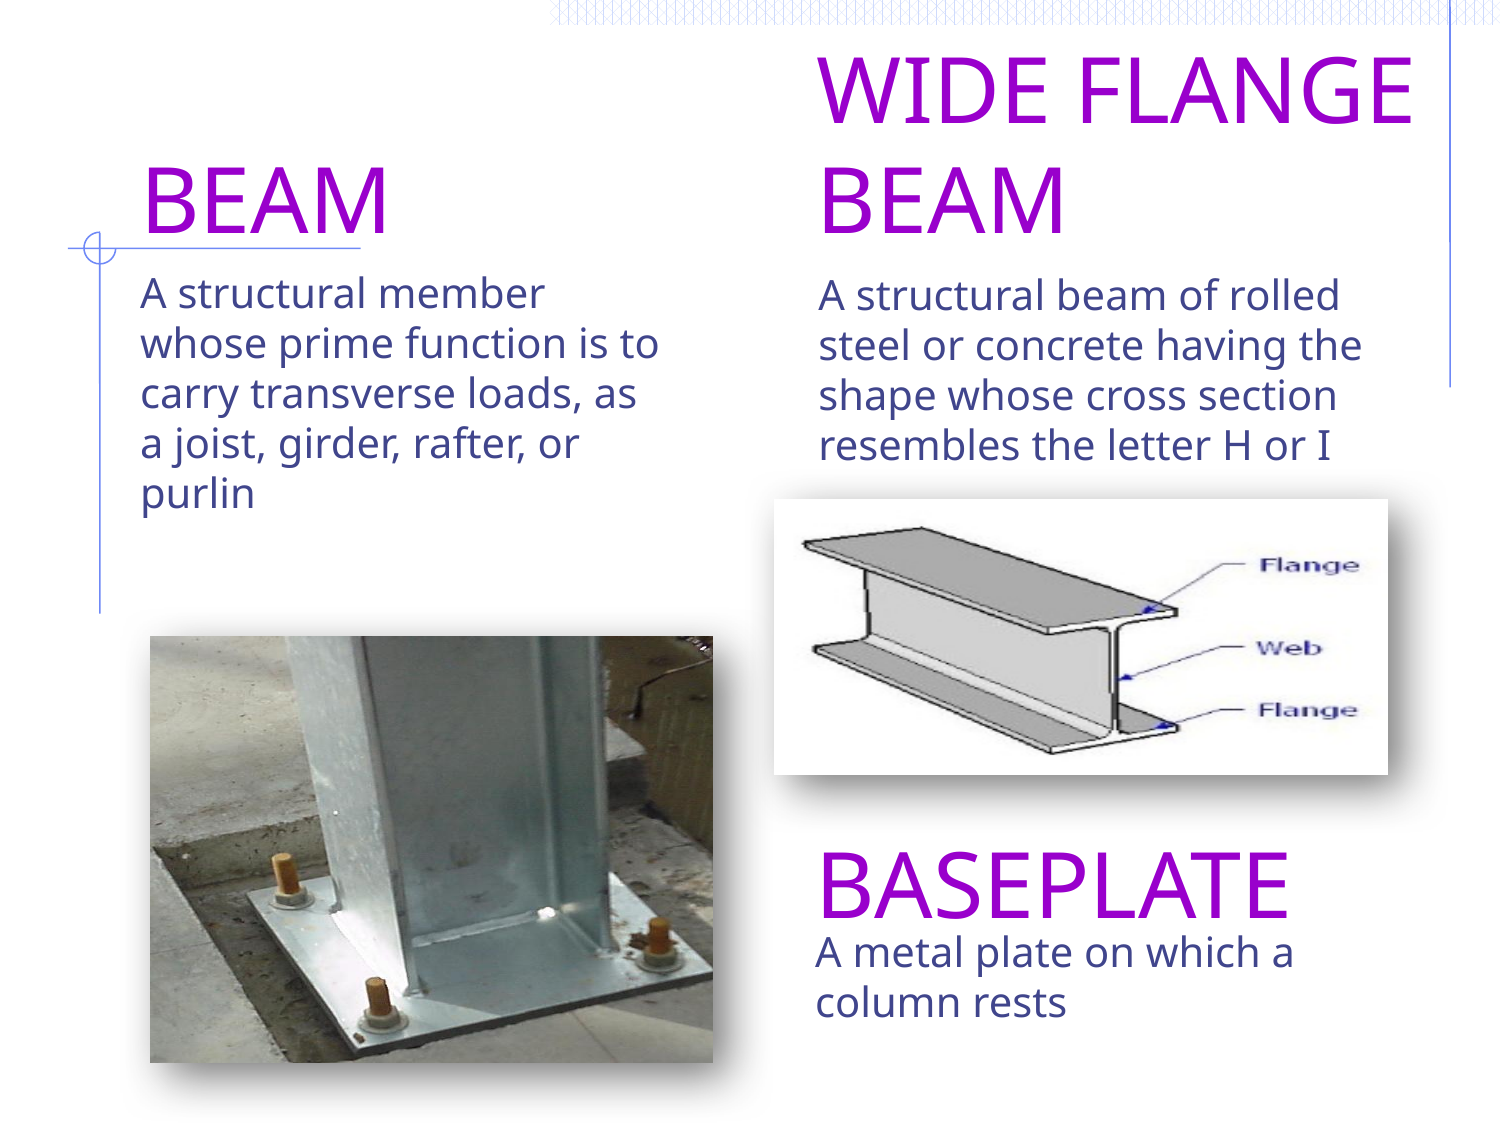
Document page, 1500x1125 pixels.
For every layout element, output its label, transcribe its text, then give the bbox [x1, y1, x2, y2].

list A structural beam of rolled steel or concrete having the shape whose cross section resembles the letter H or I [803, 261, 1391, 484]
text_box BEAM [124, 3, 800, 259]
list A metal plate on which a column rests [800, 918, 1425, 1062]
picture [149, 636, 713, 1063]
list BASEPLATE [800, 836, 1475, 945]
list WIDE FLANGE BEAM [801, 108, 1500, 259]
picture [774, 499, 1388, 775]
text_box A structural member whose prime function is to carry transverse loads, as a joist, girder, rafter, or purlin [125, 258, 675, 476]
